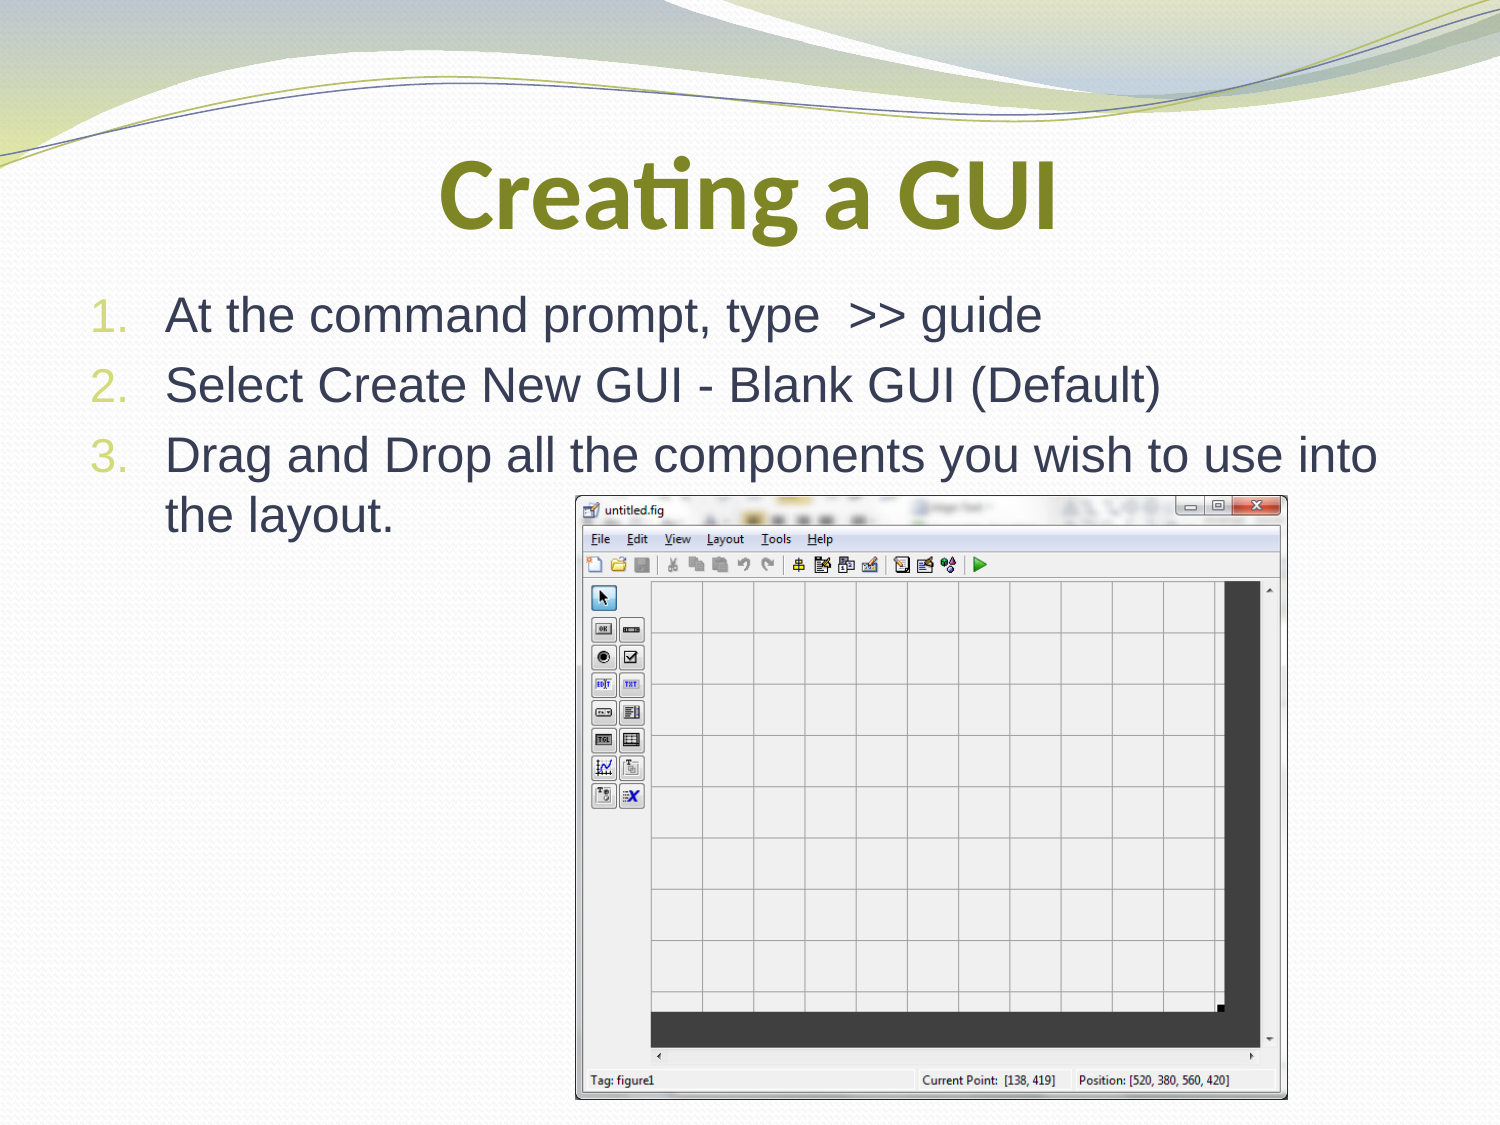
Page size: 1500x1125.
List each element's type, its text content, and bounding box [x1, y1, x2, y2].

picture [574, 495, 1288, 1101]
list The user will only be able to select one of the radio buttons at a time. [1288, 496, 1295, 1063]
title Creating a GUI [75, 62, 1425, 250]
list At the command prompt, type >> guide Select Create New GUI - Blank GUI (Default) Drag and Drop all the components you wish to use into the layout. [75, 275, 1425, 1063]
list The user will only be able to select one of the radio buttons at a time. [567, 496, 574, 1063]
